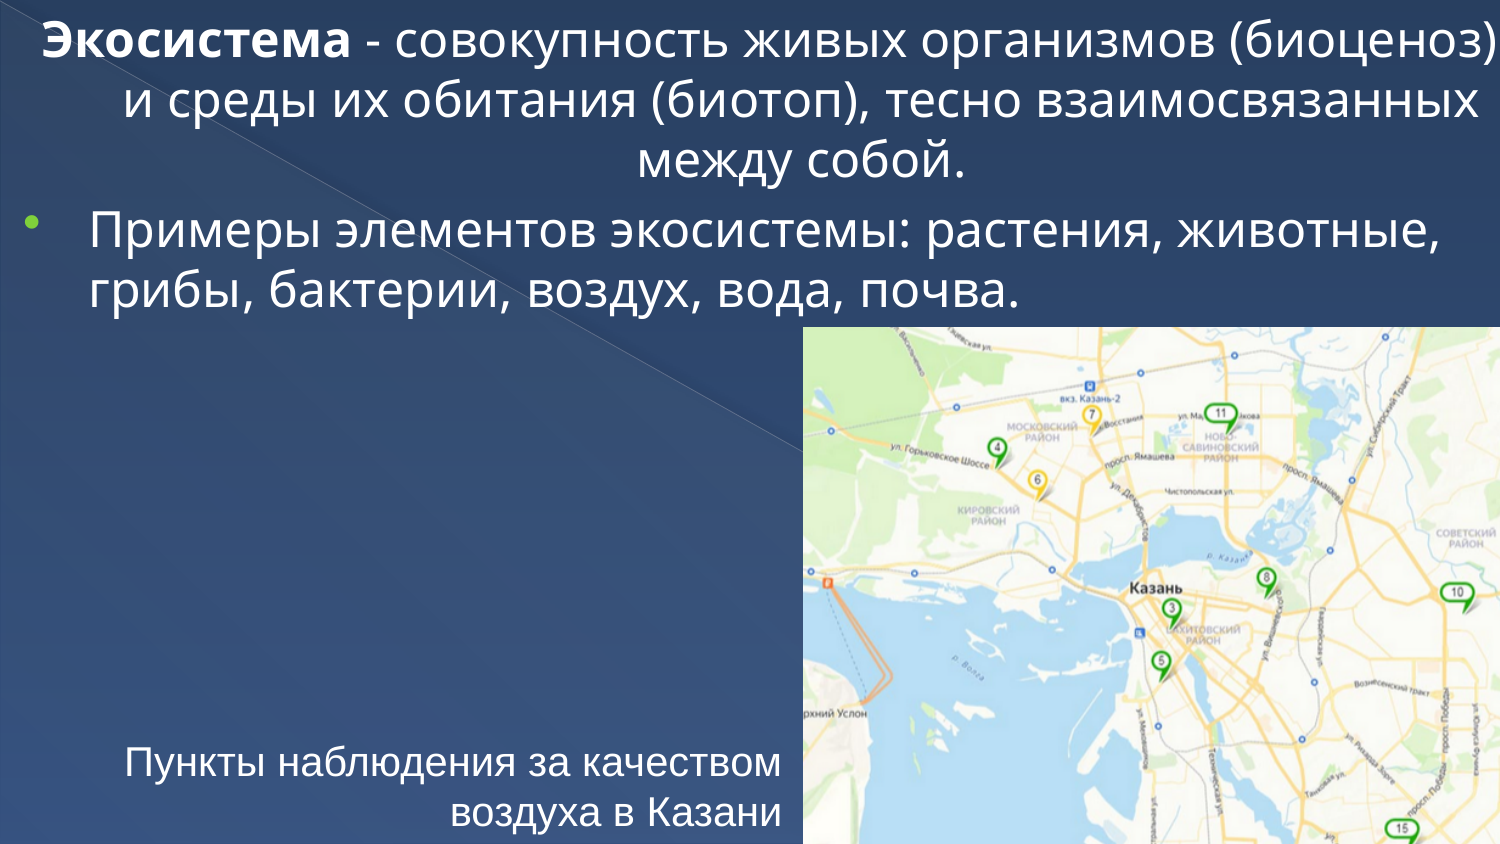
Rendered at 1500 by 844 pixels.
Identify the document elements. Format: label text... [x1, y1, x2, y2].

picture [802, 327, 1500, 844]
list Экосистема - совокупность живых организмов (биоценоз) и среды их обитания (биотоп), тесно взаимосвязанных между собой. Примеры элементов экосистемы: растения, животные, грибы, бактерии, воздух, вода, почва. [0, 0, 1500, 422]
text_box Пункты наблюдения за качеством воздуха в Казани [11, 727, 795, 843]
